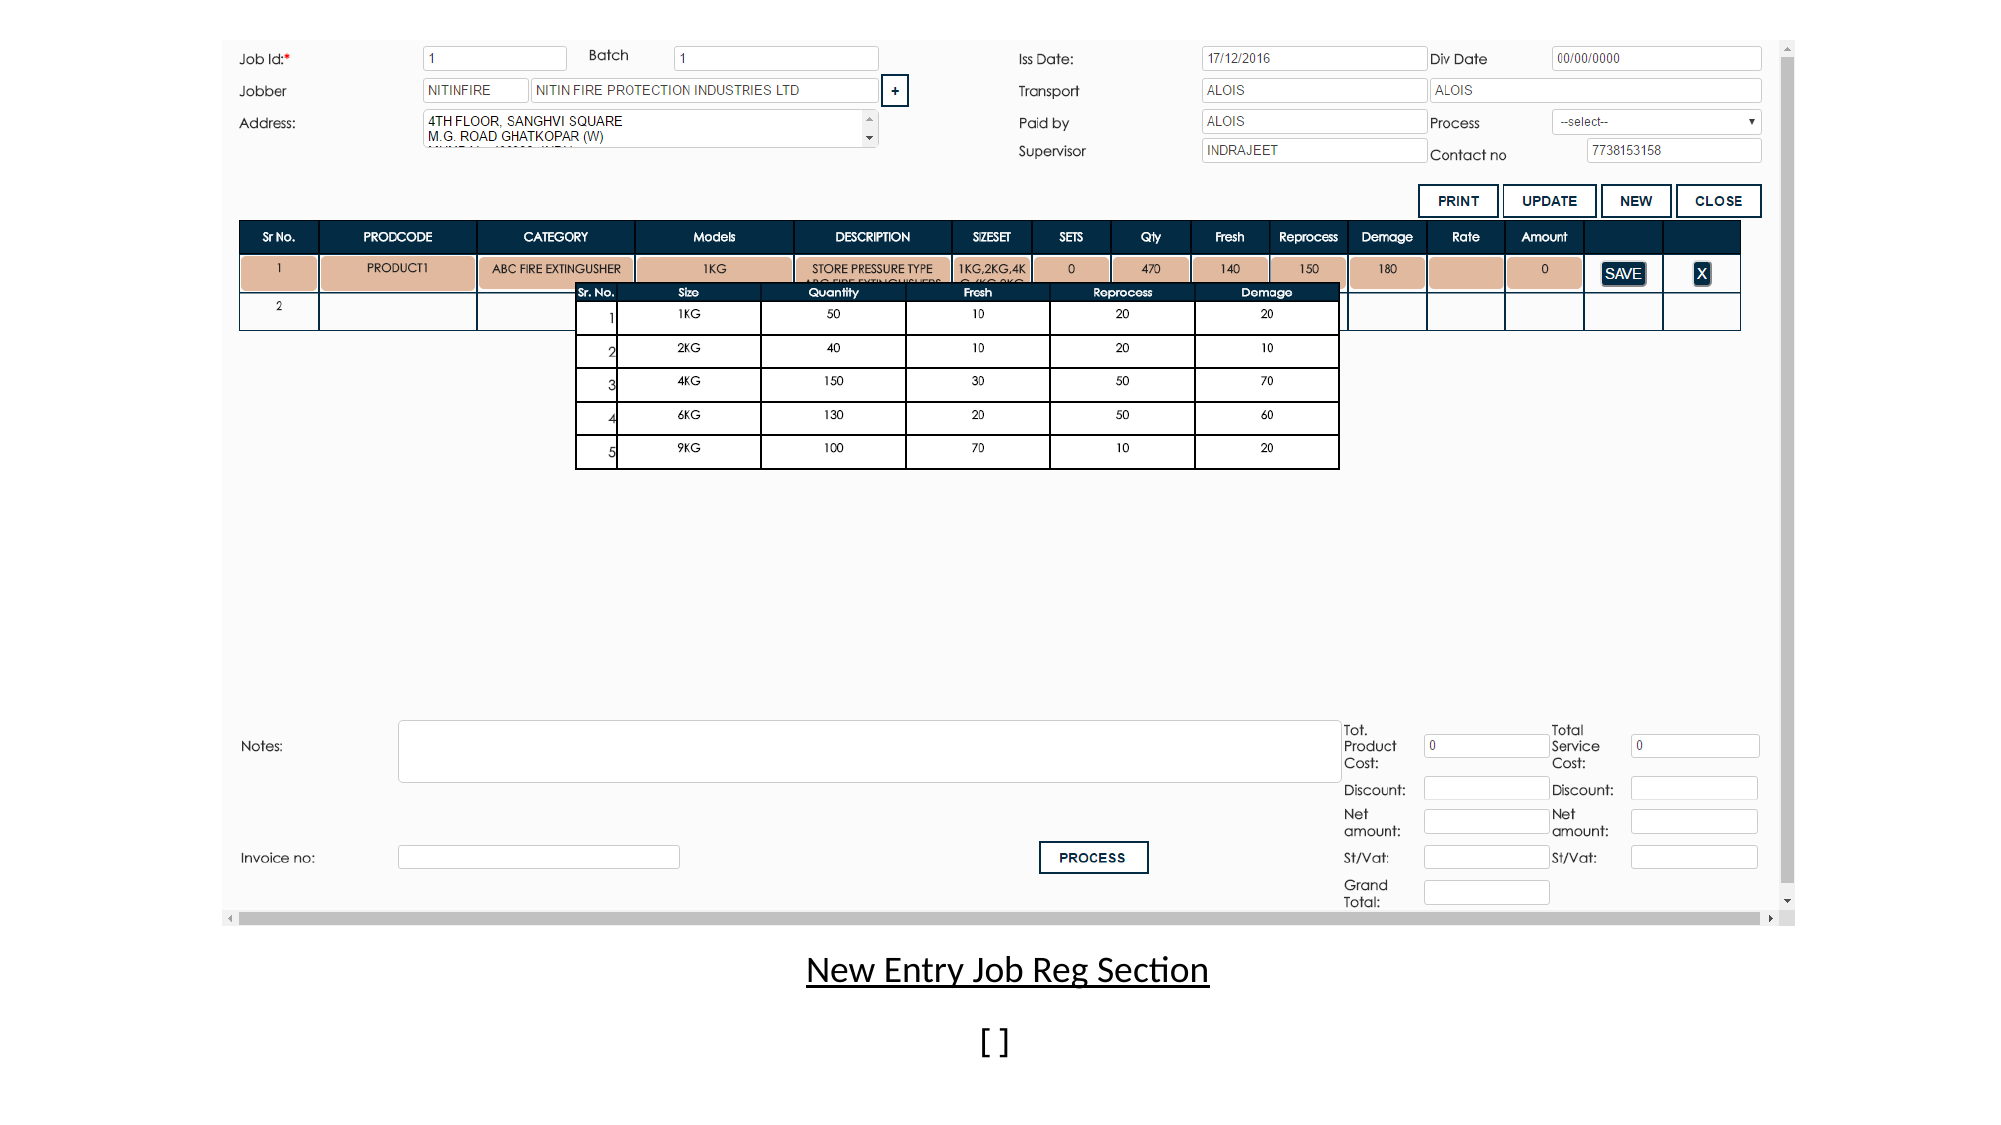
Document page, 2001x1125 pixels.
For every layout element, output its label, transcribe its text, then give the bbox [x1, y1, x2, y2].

text_box [ ] [357, 989, 1633, 1090]
picture [222, 40, 1795, 926]
text_box New Entry Job Reg Section [791, 937, 1225, 989]
